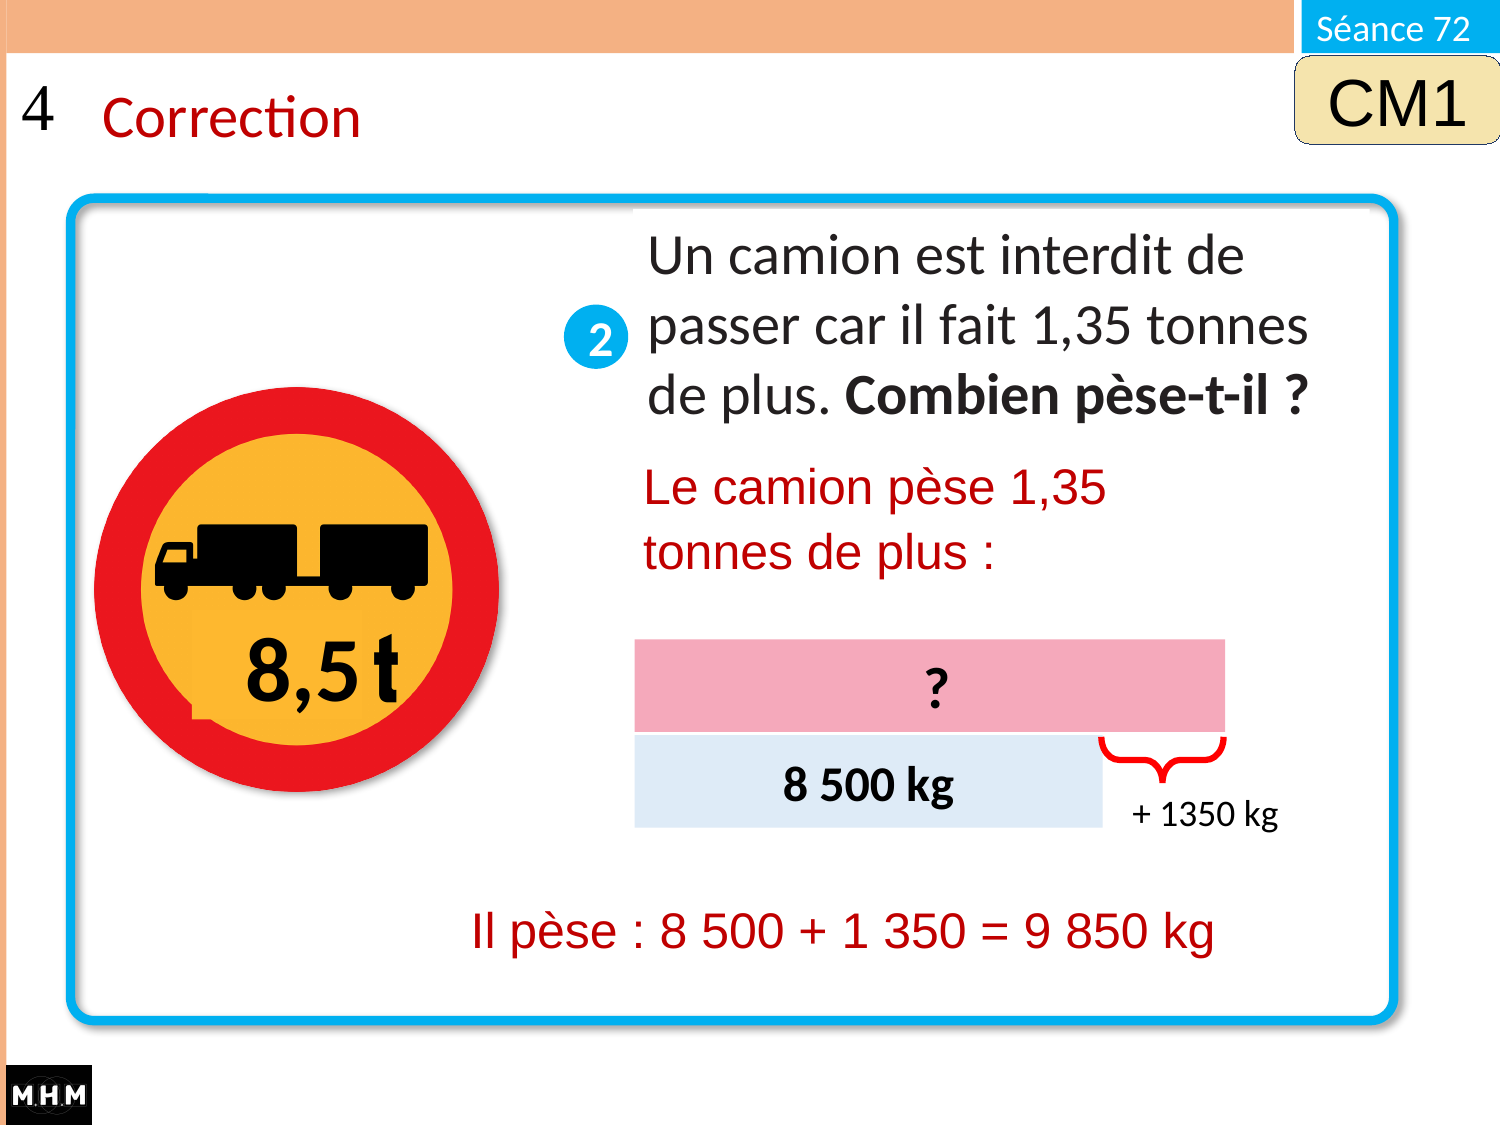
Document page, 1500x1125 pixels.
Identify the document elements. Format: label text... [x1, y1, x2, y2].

text_box + 1350 kg [1117, 781, 1325, 842]
text_box 2 [561, 302, 631, 371]
text_box Un camion est interdit de passer car il fait 1,35 tonnes de plus. Combien pèse-t-il ? [633, 208, 1370, 472]
picture [93, 387, 499, 792]
text_box Le camion pèse 1,35 tonnes de plus : [628, 443, 1270, 722]
text_box [577, 614, 1256, 886]
text_box 8 500 kg [633, 733, 1105, 830]
text_box [1100, 736, 1225, 781]
text_box Il pèse : 8 500 + 1 350 = 9 850 kg [455, 886, 1296, 1072]
text_box CM1 [1294, 55, 1500, 145]
picture [6, 1065, 92, 1125]
text_box [68, 196, 1396, 1023]
title Correction [87, 32, 1382, 158]
text_box ? [633, 637, 1227, 734]
